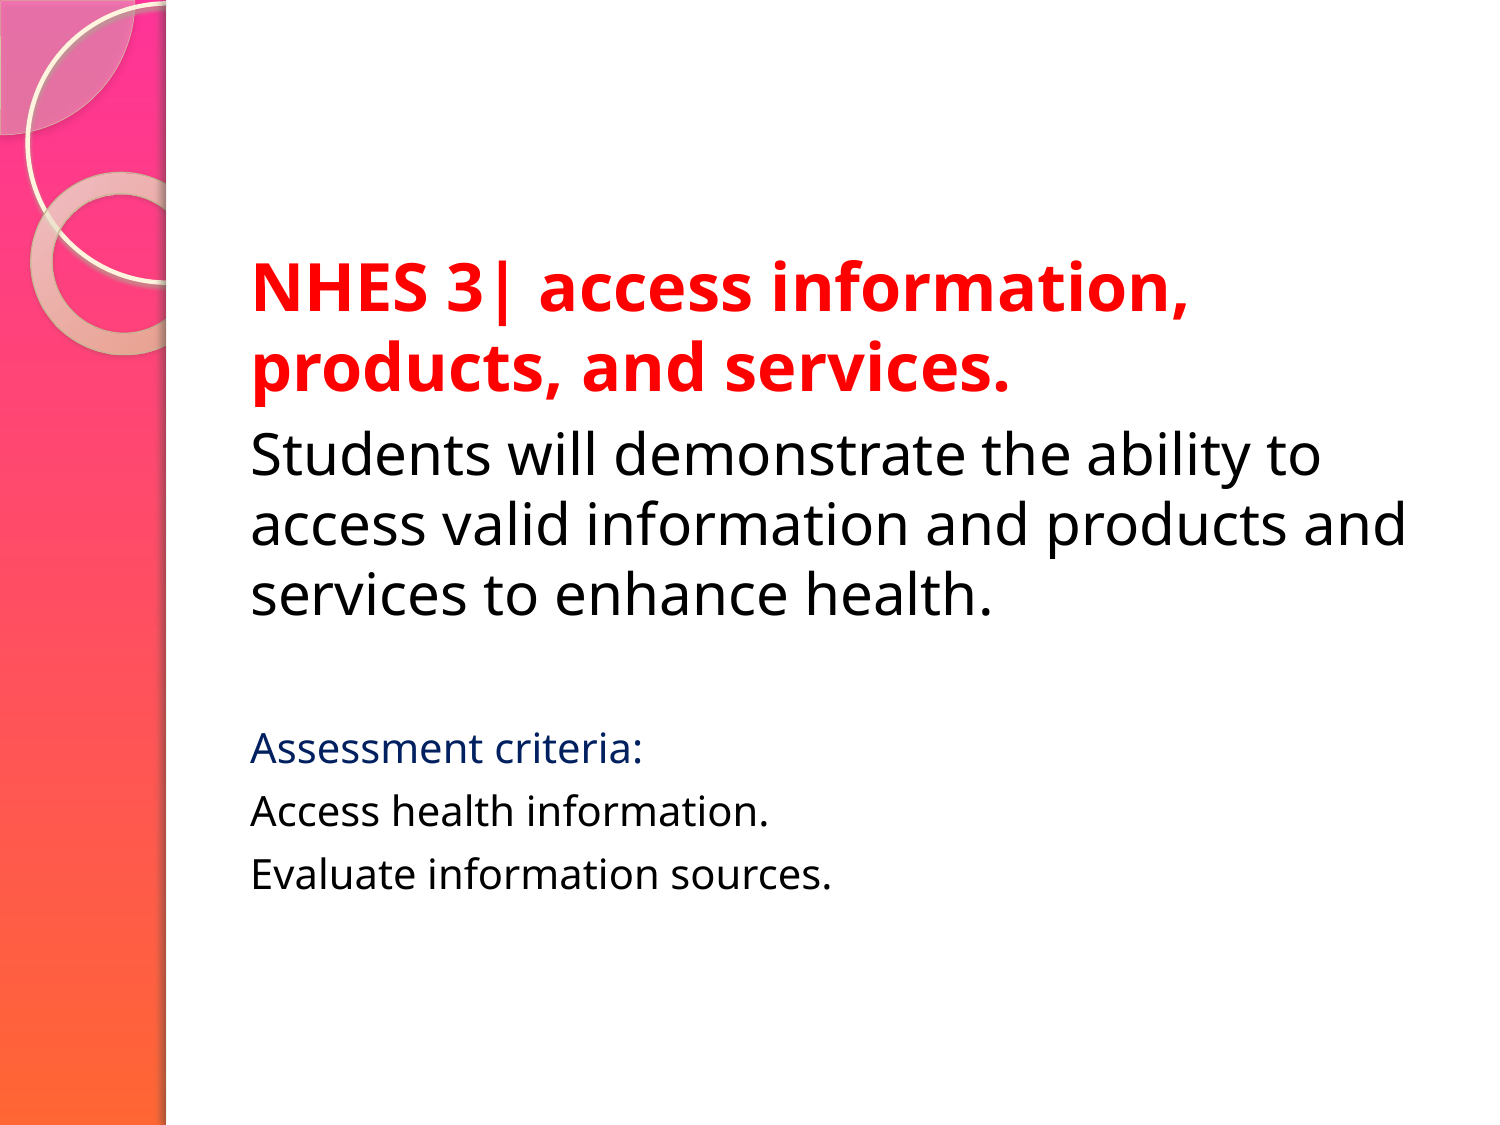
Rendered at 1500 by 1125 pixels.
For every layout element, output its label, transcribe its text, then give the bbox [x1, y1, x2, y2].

list NHES 3| access information, products, and services. Students will demonstrate the ability to access valid information and products and services to enhance health. Assessment criteria: Access health information. Evaluate information sources. [235, 237, 1466, 1025]
